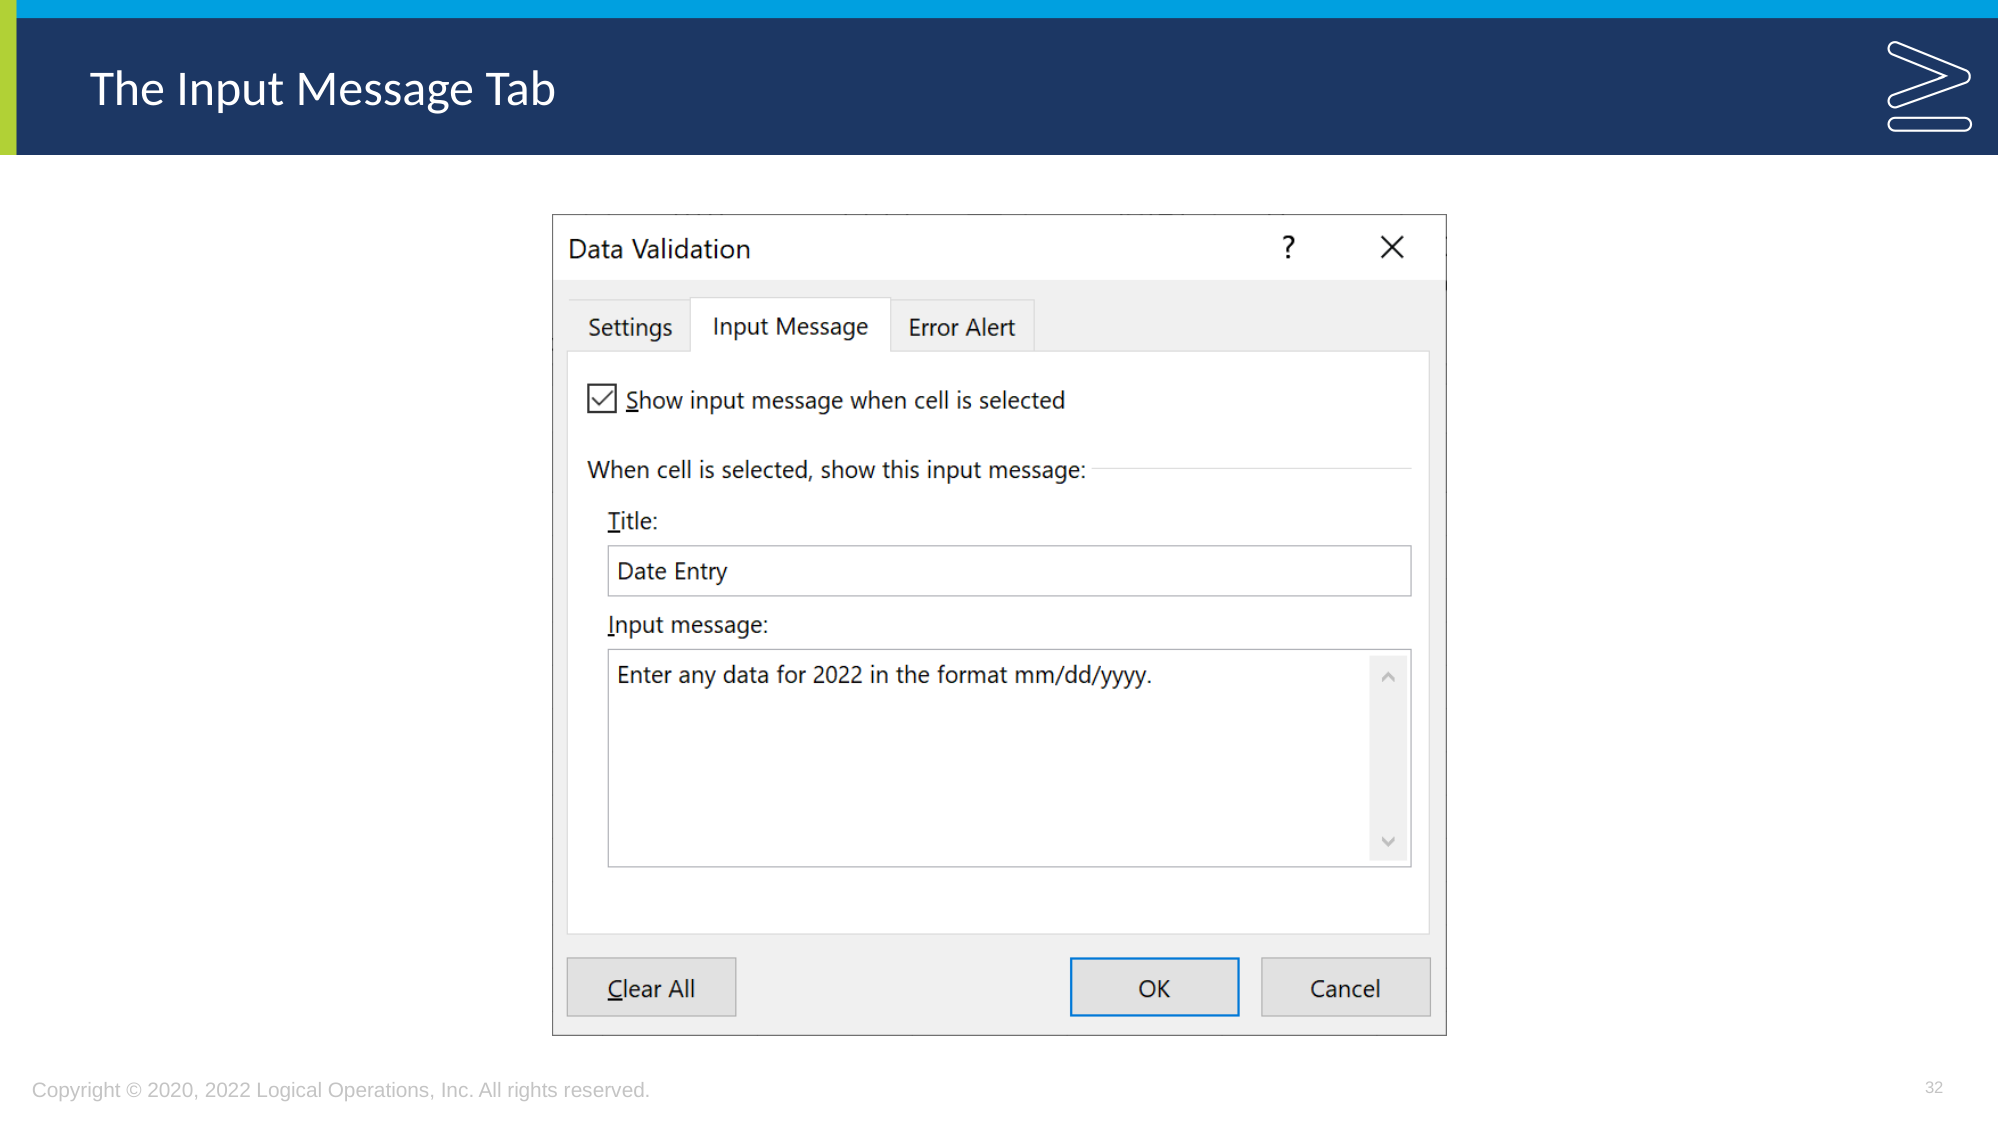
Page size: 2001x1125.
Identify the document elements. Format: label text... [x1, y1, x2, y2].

picture [552, 214, 1448, 1037]
picture [1850, 19, 1998, 155]
picture [0, 0, 74, 155]
title The Input Message Tab [74, 16, 1850, 155]
slide_number 32 [1491, 1057, 1959, 1118]
